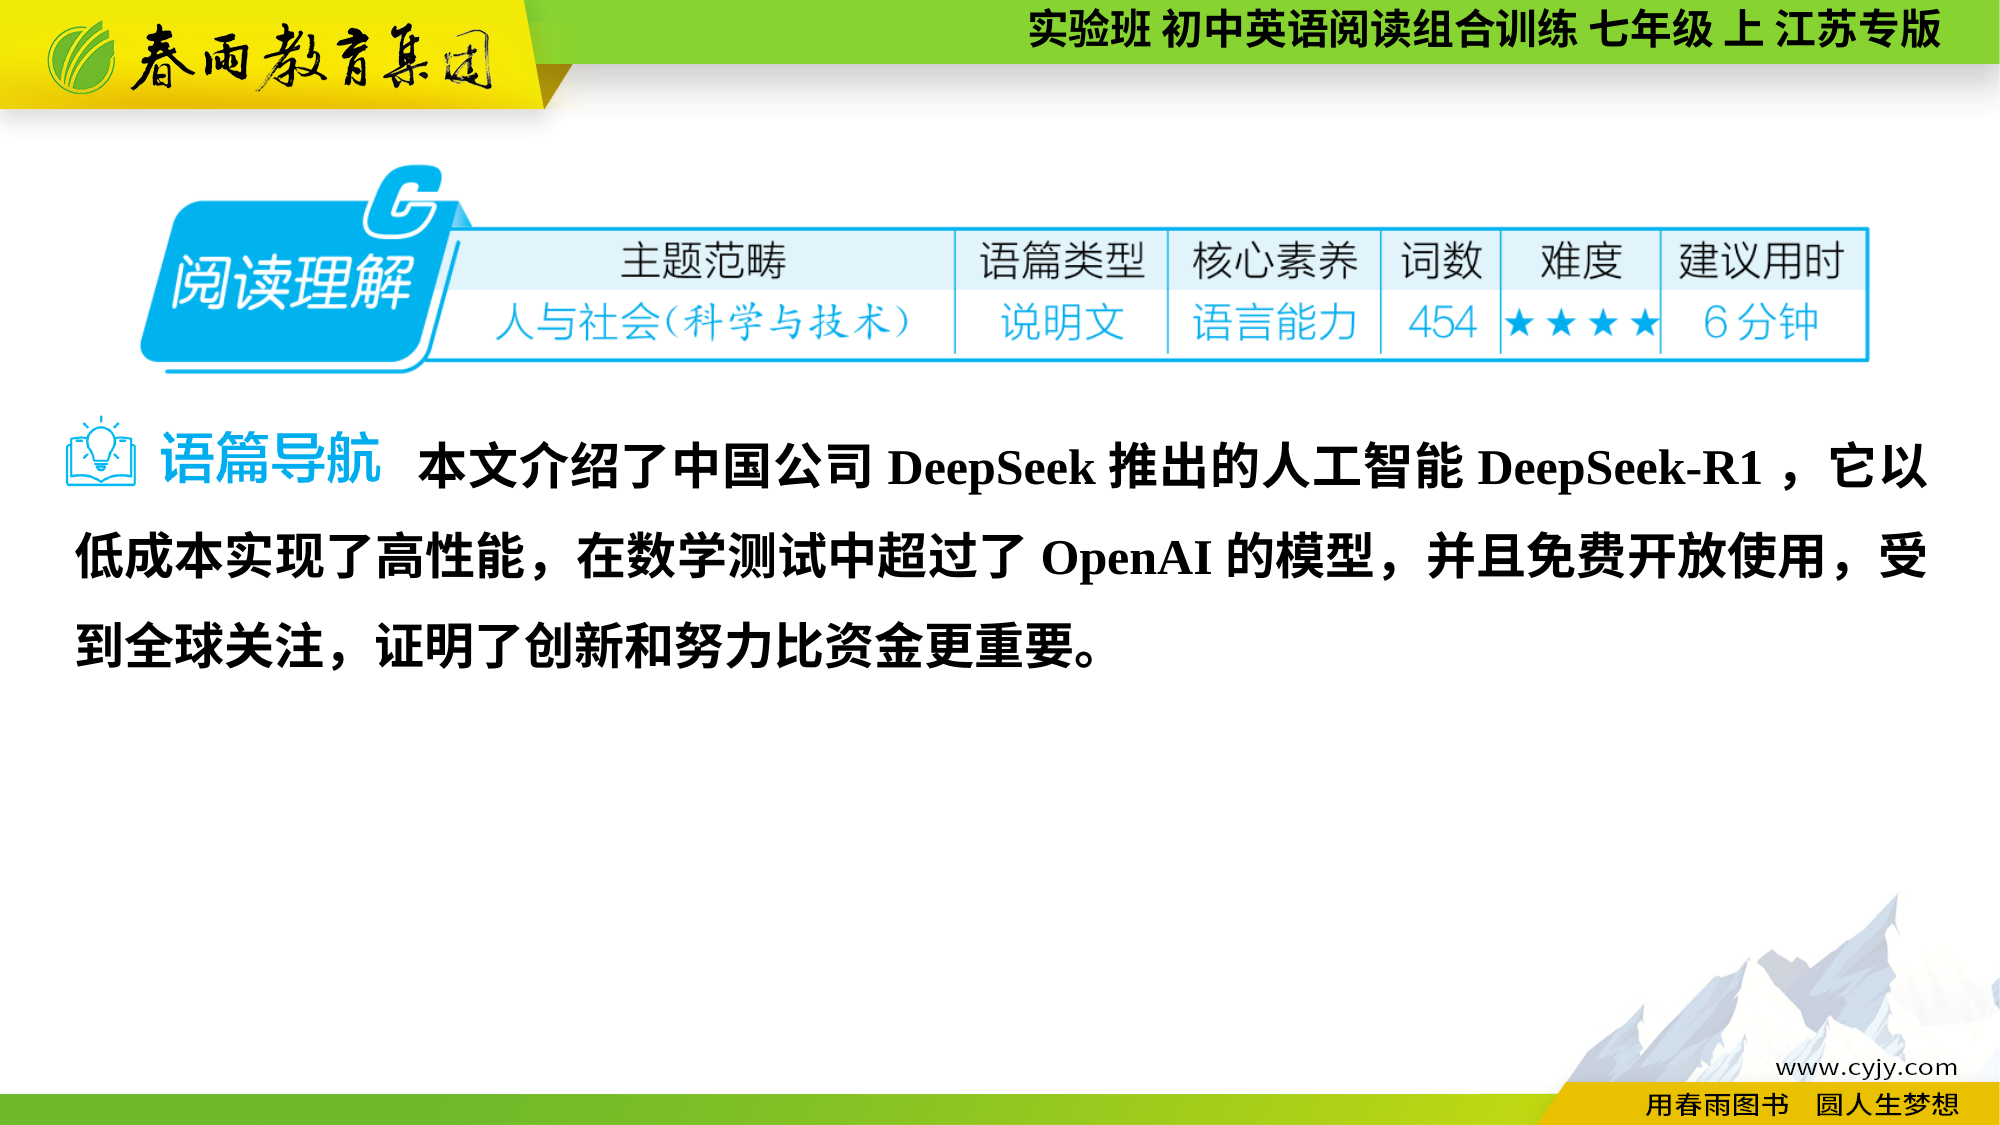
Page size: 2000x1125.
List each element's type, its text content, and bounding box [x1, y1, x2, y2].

list 本文介绍了中国公司DeepSeek推出的人工智能DeepSeek-R1，它以低成本实现了高性能，在数学测试中超过了OpenAI的模型，并且免费开放使用，受到全球关注，证明了创新和努力比资金更重要。 [59, 397, 1944, 674]
picture [0, 0, 2000, 1125]
